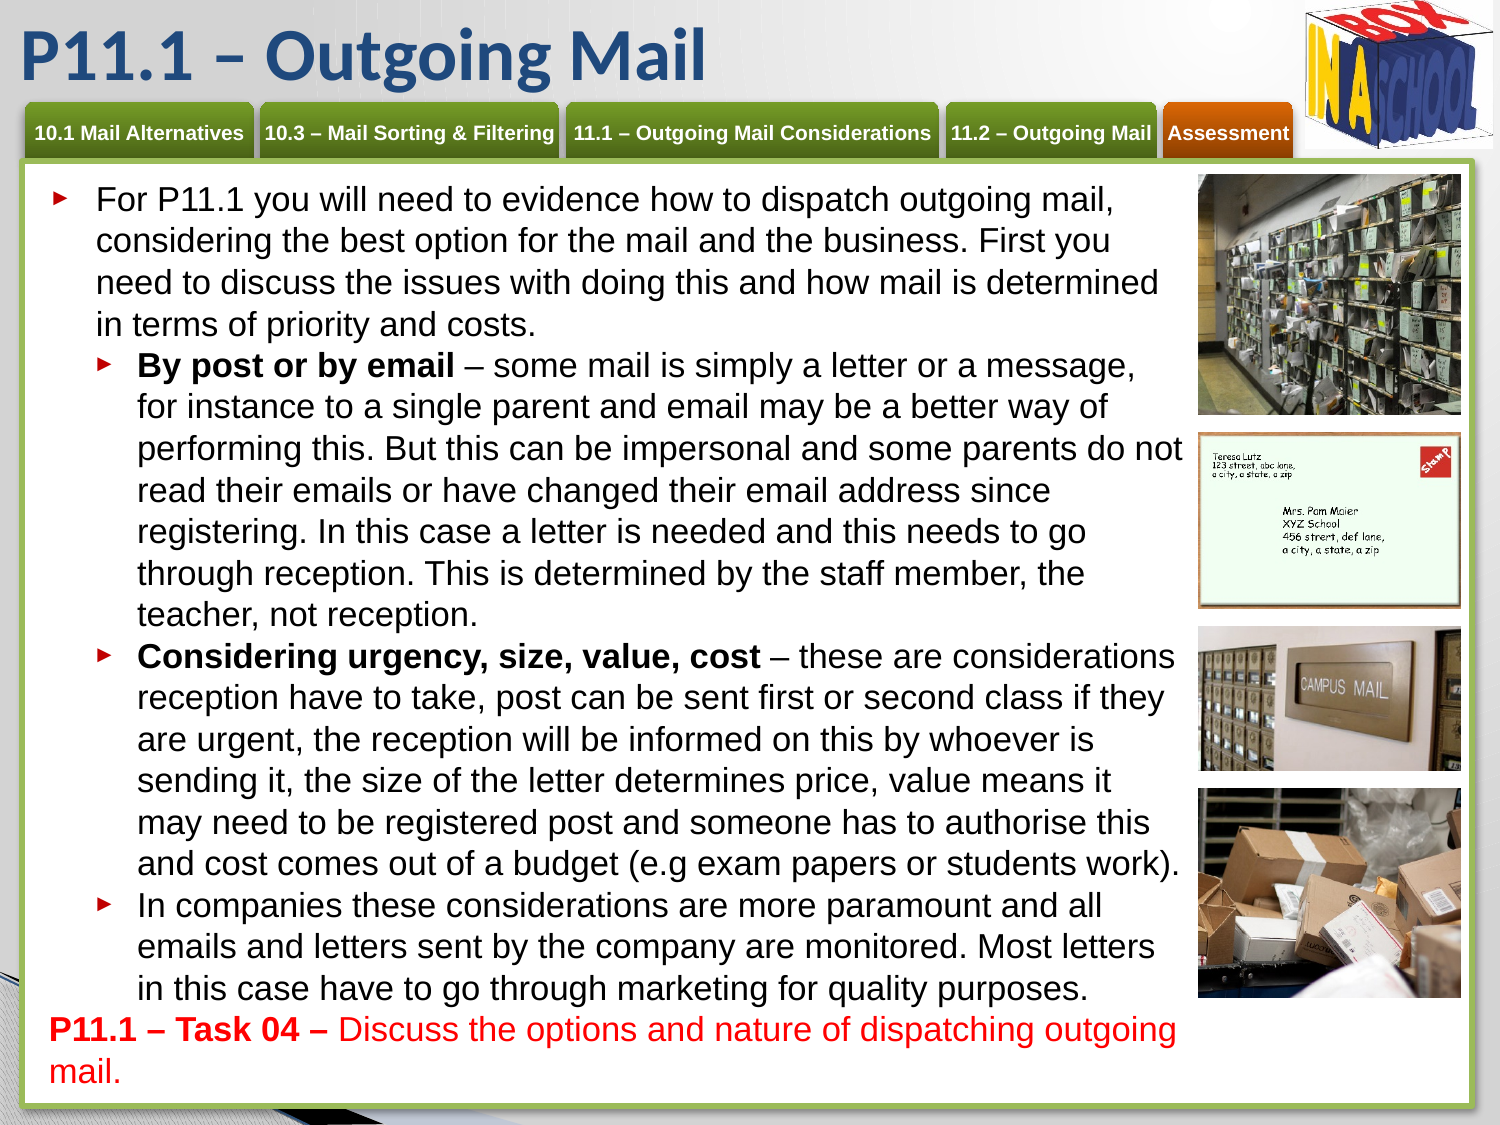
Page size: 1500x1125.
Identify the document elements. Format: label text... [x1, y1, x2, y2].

picture [1305, 0, 1494, 149]
picture [281, 1114, 303, 1125]
title P11.1 – Outgoing Mail [5, 0, 1270, 102]
picture [1198, 432, 1461, 610]
picture [1198, 788, 1461, 998]
picture [1198, 174, 1461, 416]
text_box For P11.1 you will need to evidence how to dispatch outgoing mail, considering the best option for the mail and the business. First you need to discuss the issues with doing this and how mail is determined in terms of priority and costs. By post or by email – some mail is simply a letter or a message, for instance to a single parent and email may be a better way of performing this. But this can be impersonal and some parents do not read their emails or have changed their email address since registering. In this case a letter is needed and this needs to go through reception. This is determined by the staff member, the teacher, not reception. Considering urgency, size, value, cost – these are considerations reception have to take, post can be sent first or second class if they are urgent, the reception will be informed on this by whoever is sending it, the size of the letter determines price, value means it may need to be registered post and someone has to authorise this and cost comes out of a budget (e.g exam papers or students work). In companies these considerations are more paramount and all emails and letters sent by the company are monitored. Most letters in this case have to go through marketing for quality purposes. P11.1 – Task 04 – Discuss the options and nature of dispatching outgoing mail. [34, 169, 1199, 1098]
picture [1198, 626, 1461, 772]
